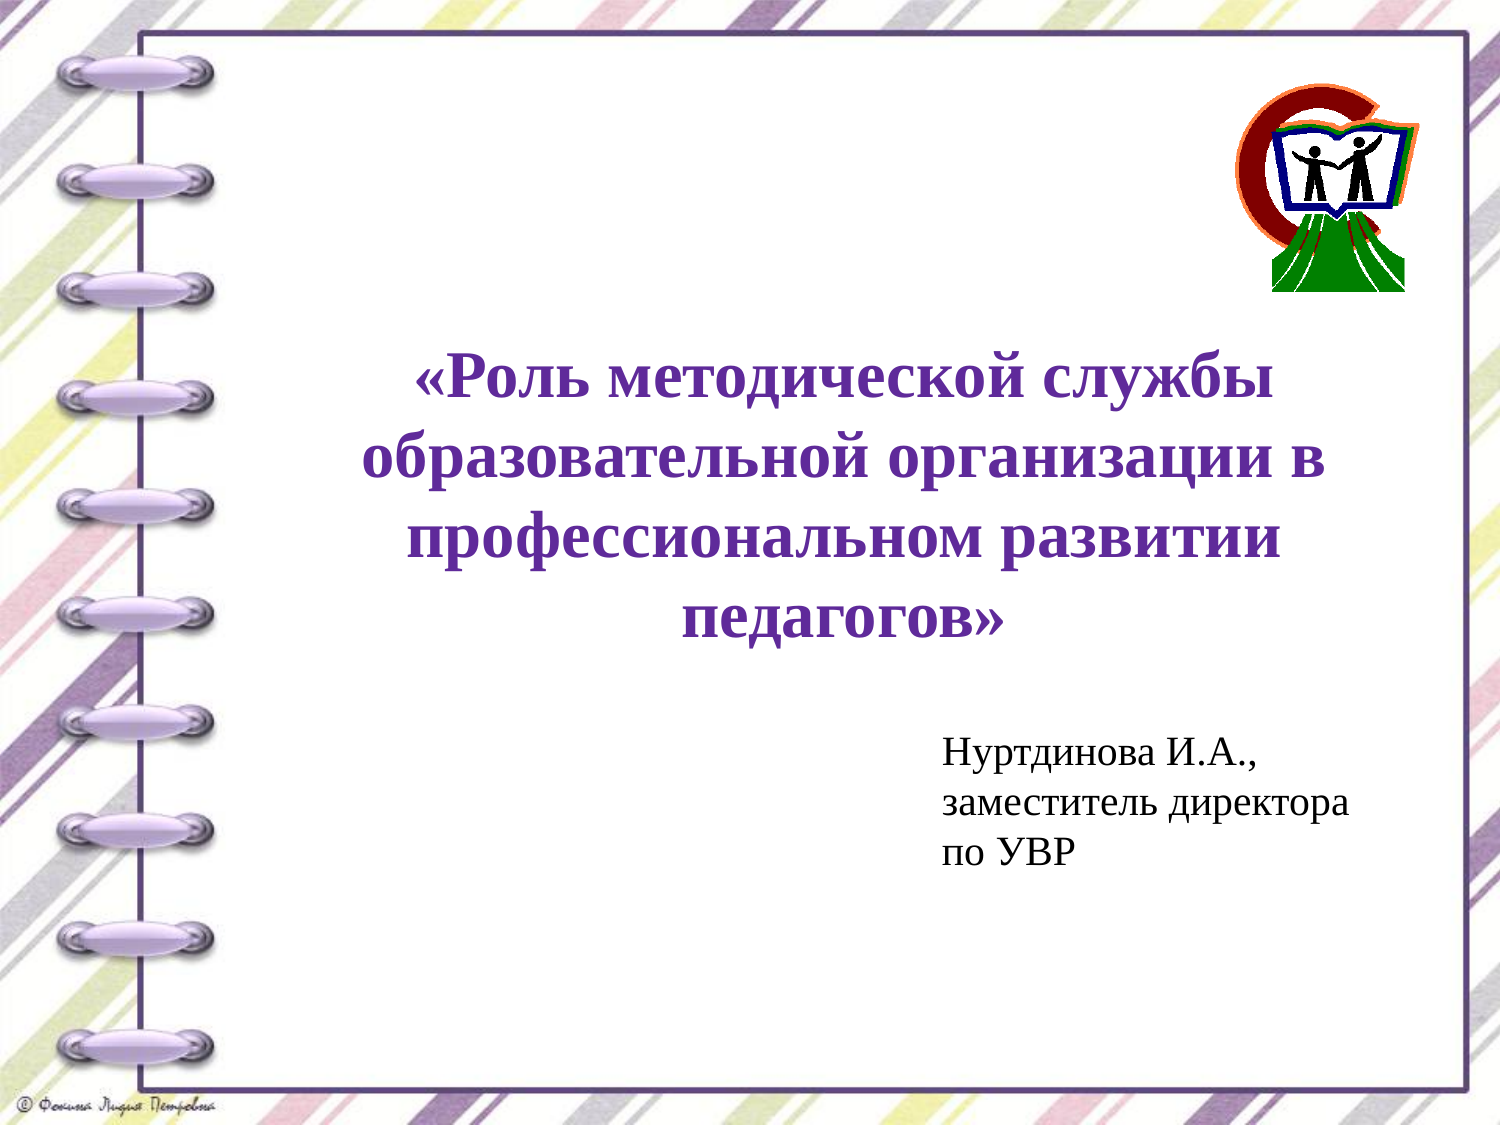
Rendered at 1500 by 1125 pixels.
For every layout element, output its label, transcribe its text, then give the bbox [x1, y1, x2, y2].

picture [0, 0, 1500, 1125]
text_box «Роль методической службы образовательной организации в профессиональном развитии педагогов» [242, 243, 1447, 818]
text_box Нуртдинова И.А., заместитель директора по УВР [927, 716, 1412, 881]
